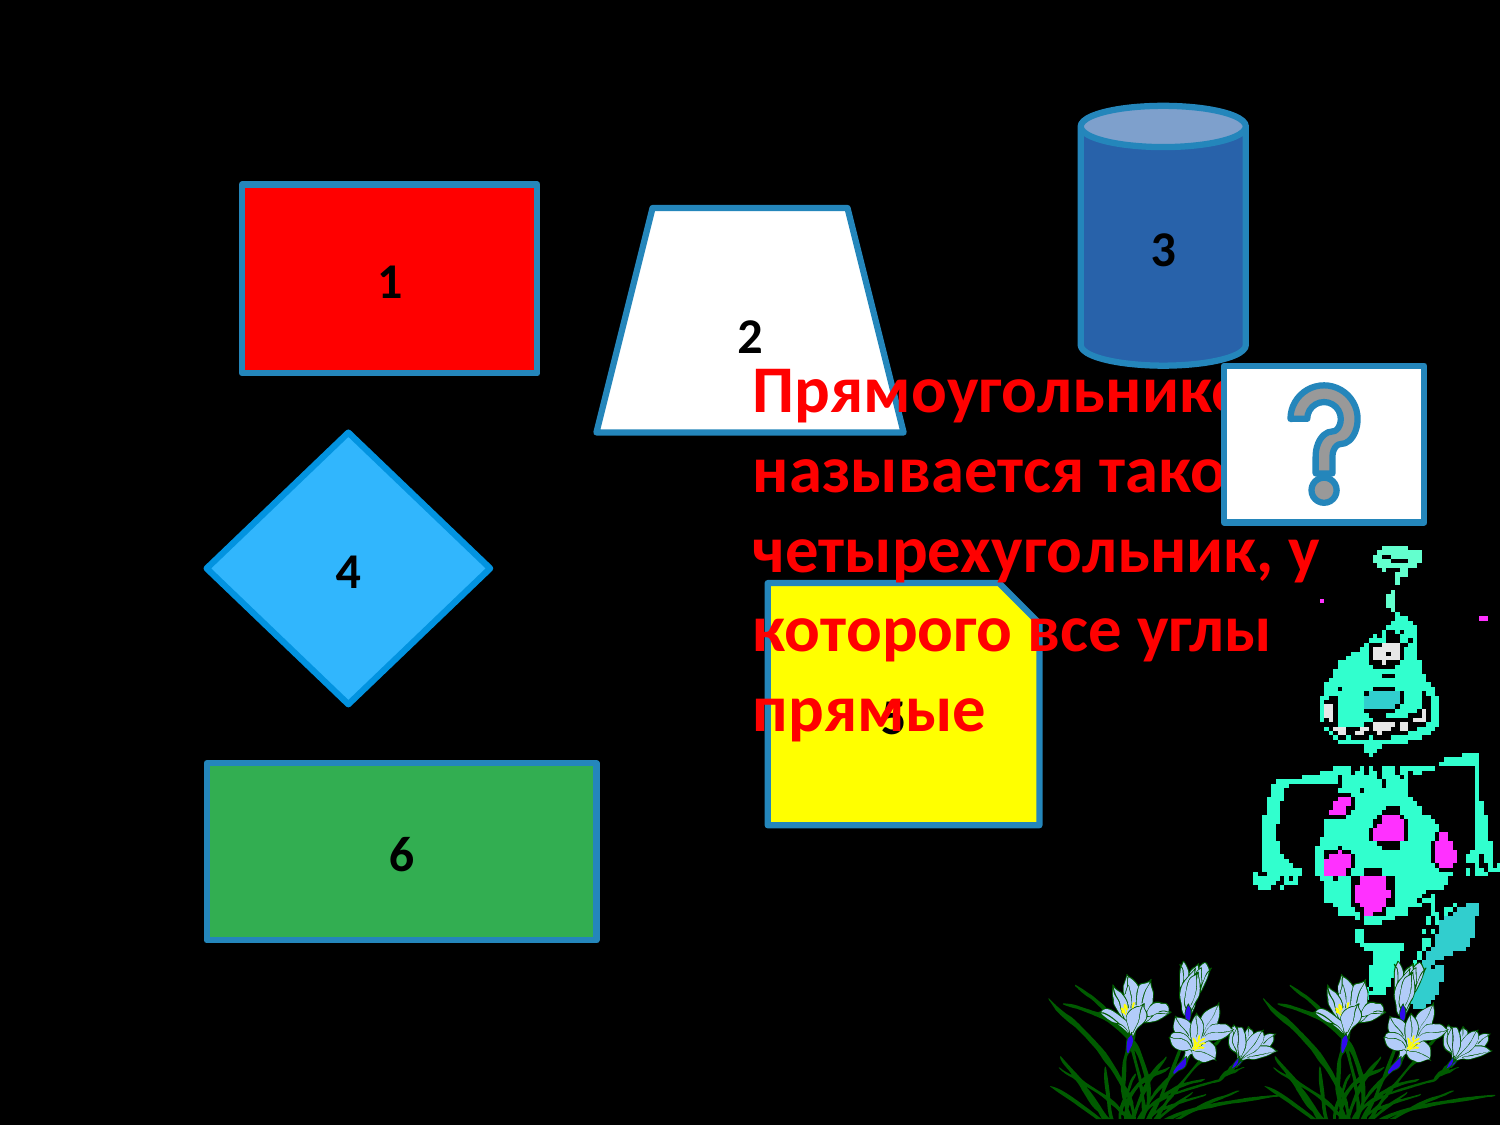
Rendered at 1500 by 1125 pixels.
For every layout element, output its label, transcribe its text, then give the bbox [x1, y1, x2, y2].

text_box [1221, 363, 1427, 491]
text_box 2 [593, 204, 884, 436]
text_box Прямоугольником называется такой четырехугольник, у которого все углы прямые [738, 338, 1424, 753]
text_box 3 [1077, 102, 1249, 338]
text_box 1 [239, 181, 540, 376]
text_box 5 [764, 753, 1043, 829]
text_box 6 [204, 760, 600, 943]
picture [1047, 489, 1500, 1120]
text_box 4 [203, 429, 494, 708]
